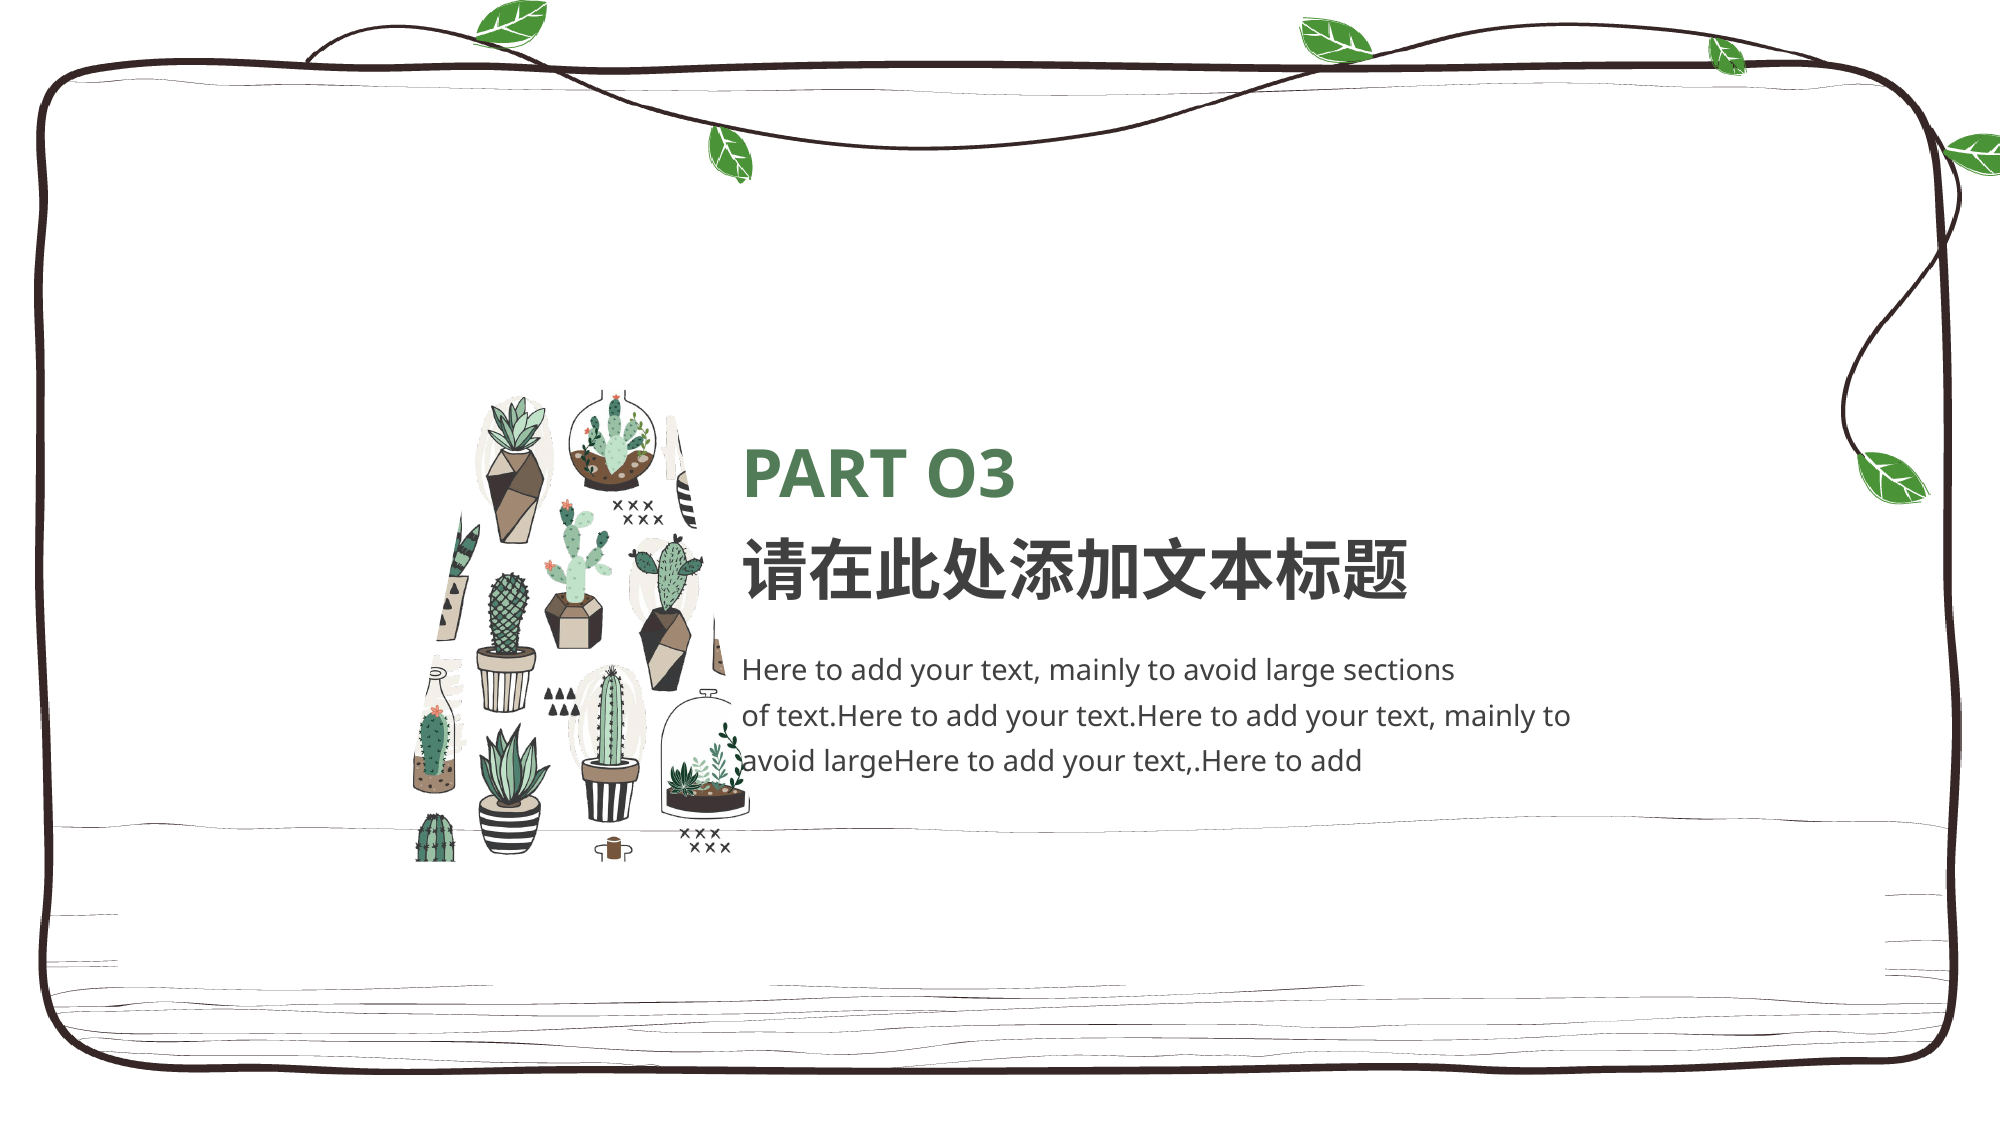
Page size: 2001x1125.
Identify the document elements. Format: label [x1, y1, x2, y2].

text_box [34, 0, 2000, 1075]
text_box [762, 423, 1631, 832]
picture [393, 389, 762, 862]
